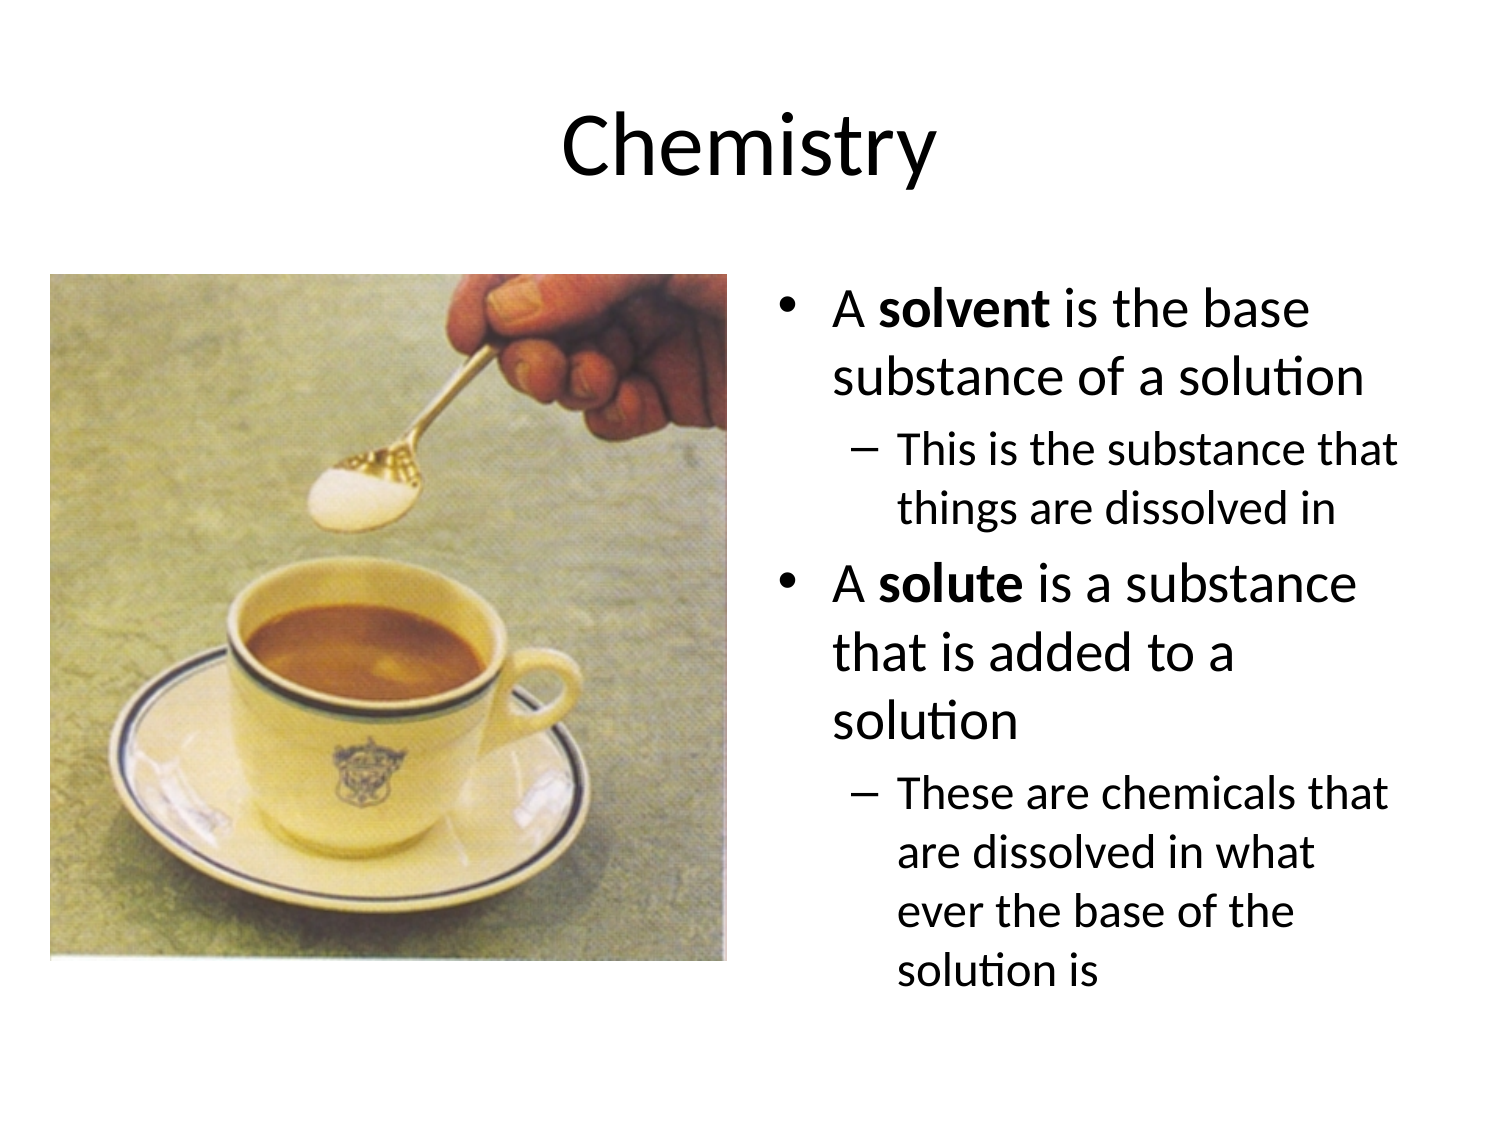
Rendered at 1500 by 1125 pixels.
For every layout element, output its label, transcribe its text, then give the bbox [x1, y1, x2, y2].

picture [49, 274, 727, 962]
title Chemistry [75, 45, 1425, 233]
list A solvent is the base substance of a solution This is the substance that things are dissolved in A solute is a substance that is added to a solution These are chemicals that are dissolved in what ever the base of the solution is [762, 262, 1425, 1050]
